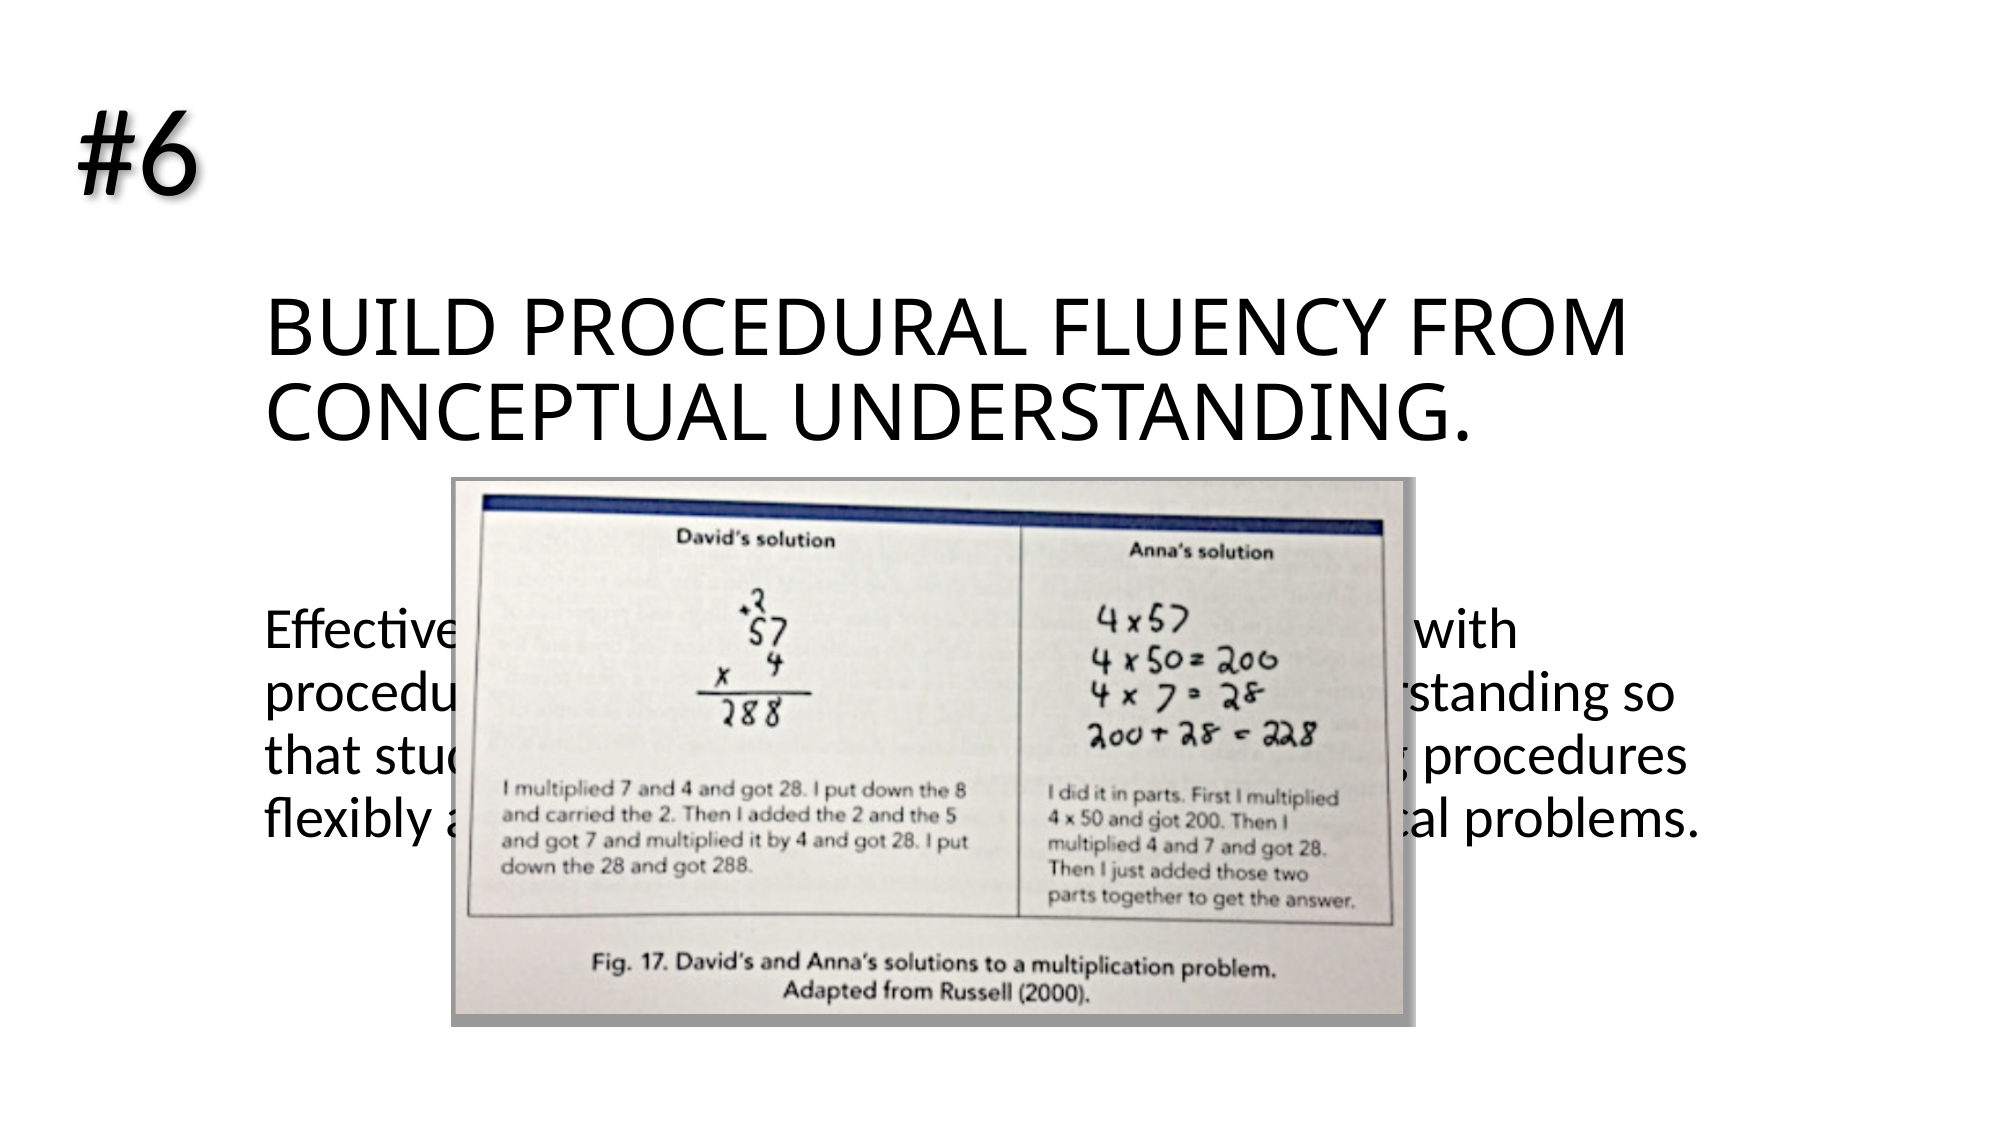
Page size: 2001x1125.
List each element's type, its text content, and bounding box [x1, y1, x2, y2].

text_box #6 [60, 63, 216, 228]
subtitle Effective teaching of mathematics builds fluency with procedures on a foundation of conceptual understanding so that students, over time, become skillful in using procedures flexibly as they solve contextual and mathematical problems. [1414, 590, 1750, 863]
picture [455, 273, 1404, 1125]
subtitle Effective teaching of mathematics builds fluency with procedures on a foundation of conceptual understanding so that students, over time, become skillful in using procedures flexibly as they solve contextual and mathematical problems. [249, 590, 453, 863]
title BUILD PROCEDURAL FLUENCY FROM CONCEPTUAL UNDERSTANDING. [249, 229, 1750, 466]
